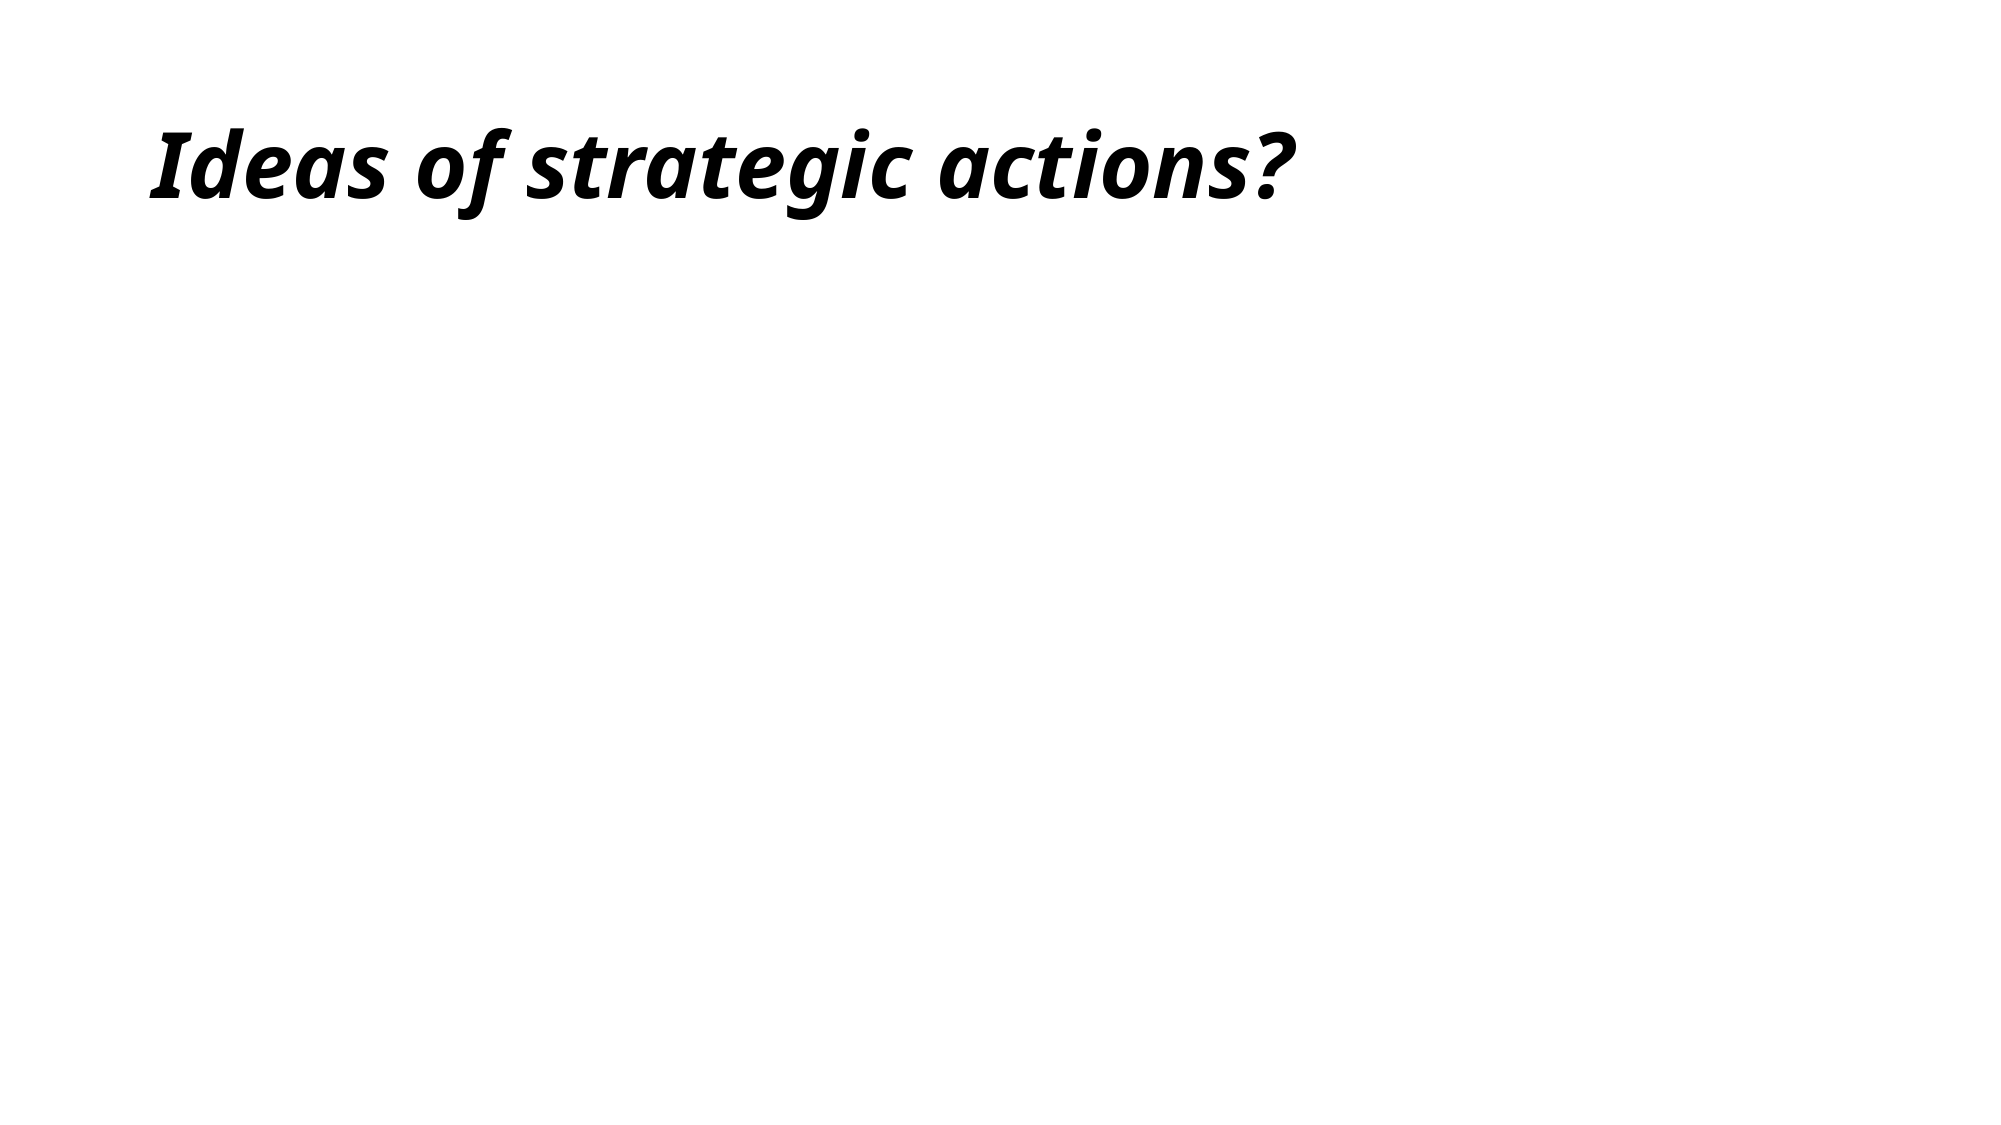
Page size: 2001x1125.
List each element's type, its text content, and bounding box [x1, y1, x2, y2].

title Ideas of strategic actions? [137, 59, 1863, 278]
